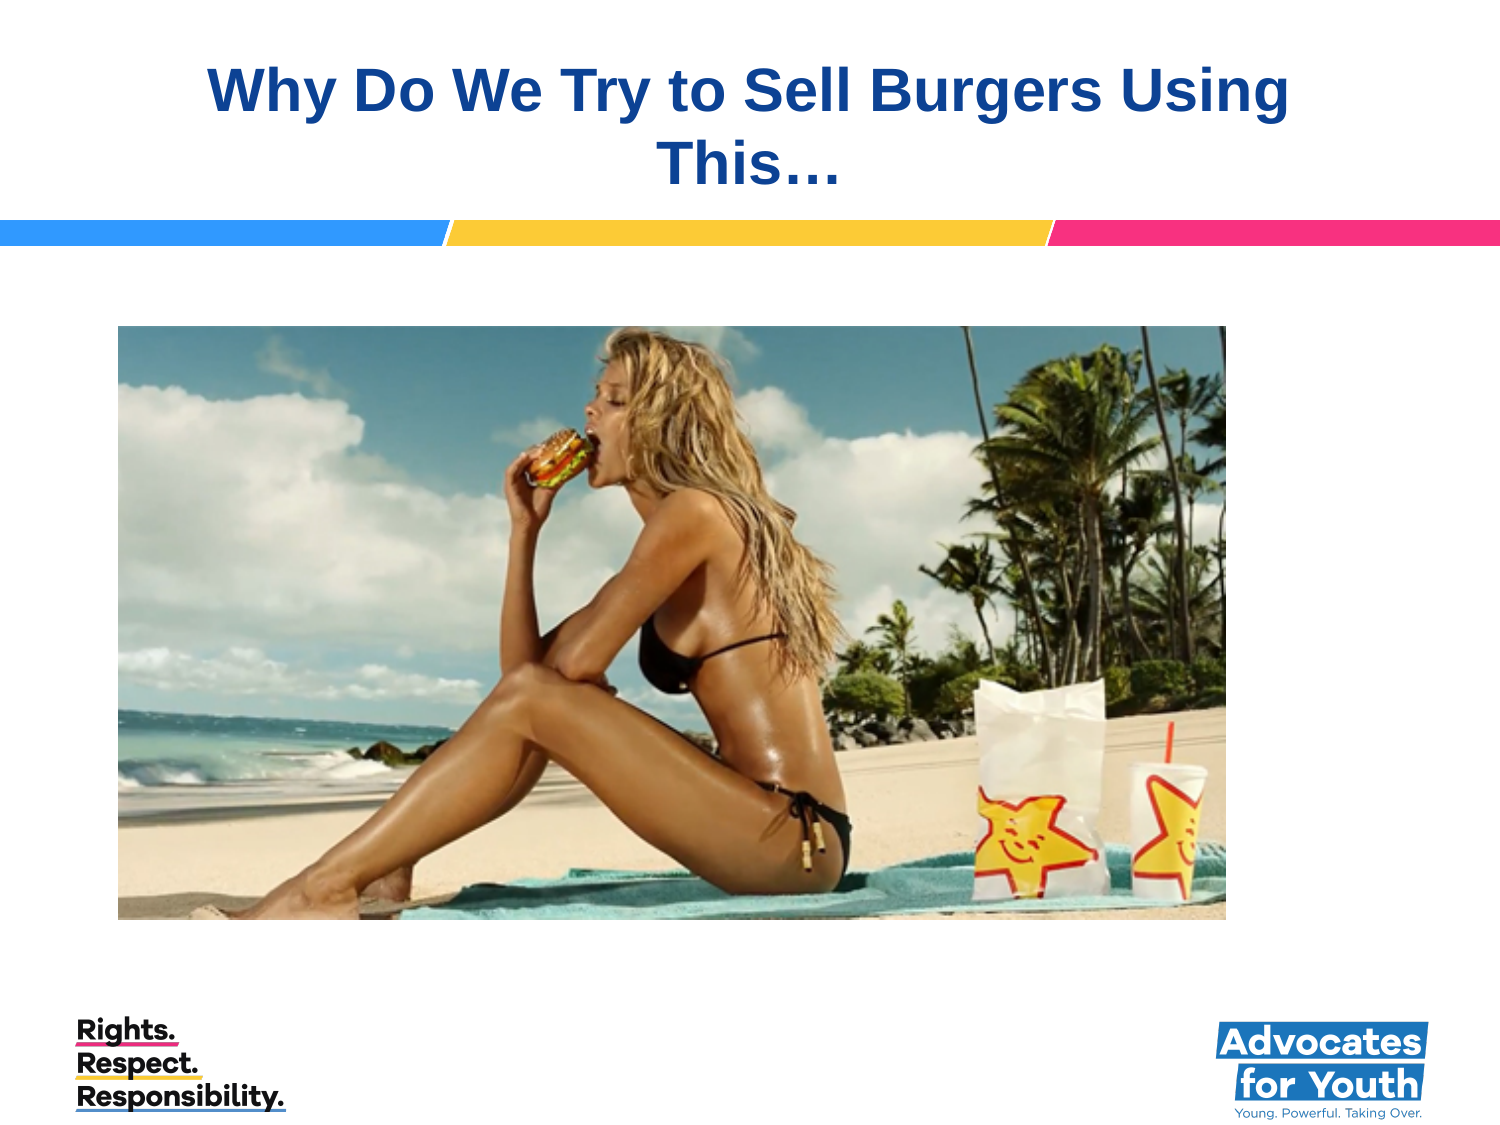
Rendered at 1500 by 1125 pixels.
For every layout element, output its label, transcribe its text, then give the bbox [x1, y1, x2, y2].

picture [0, 207, 1500, 258]
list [118, 326, 1226, 921]
title Why Do We Try to Sell Burgers Using This… [103, 41, 1397, 205]
